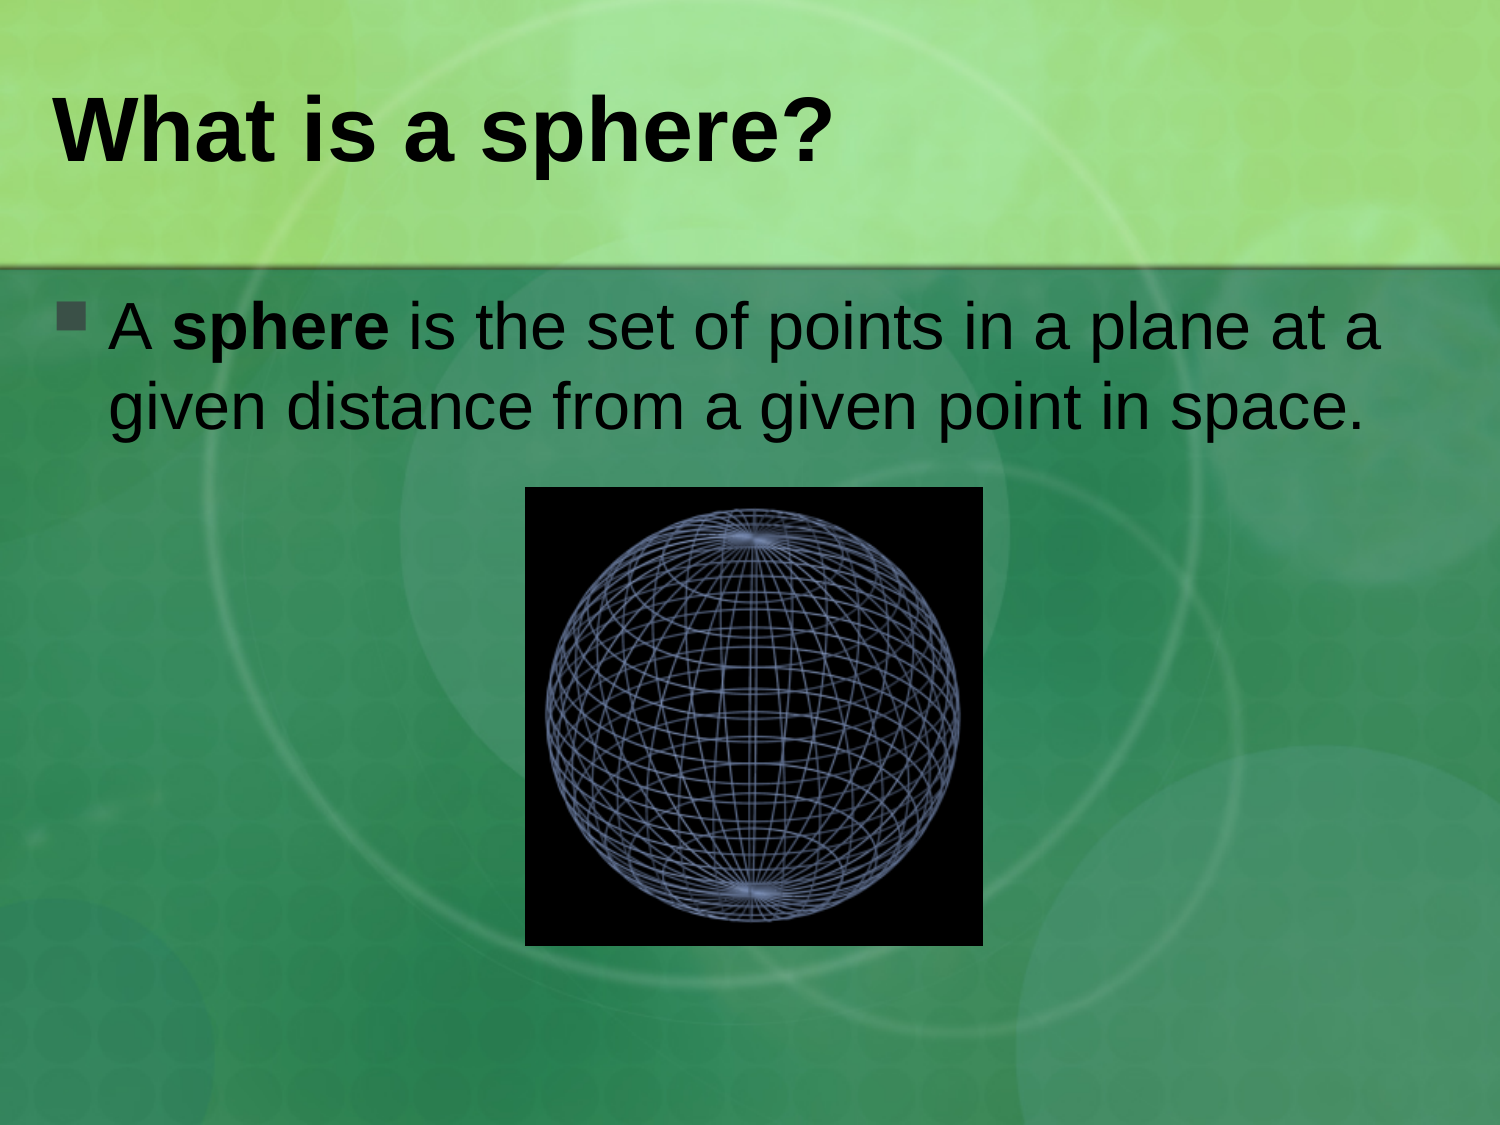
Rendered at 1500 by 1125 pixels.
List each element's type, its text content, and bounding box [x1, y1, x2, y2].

list A sphere is the set of points in a plane at a given distance from a given point in space. [37, 274, 1463, 1101]
picture [0, 0, 1500, 1125]
title What is a sphere? [37, 24, 1463, 226]
